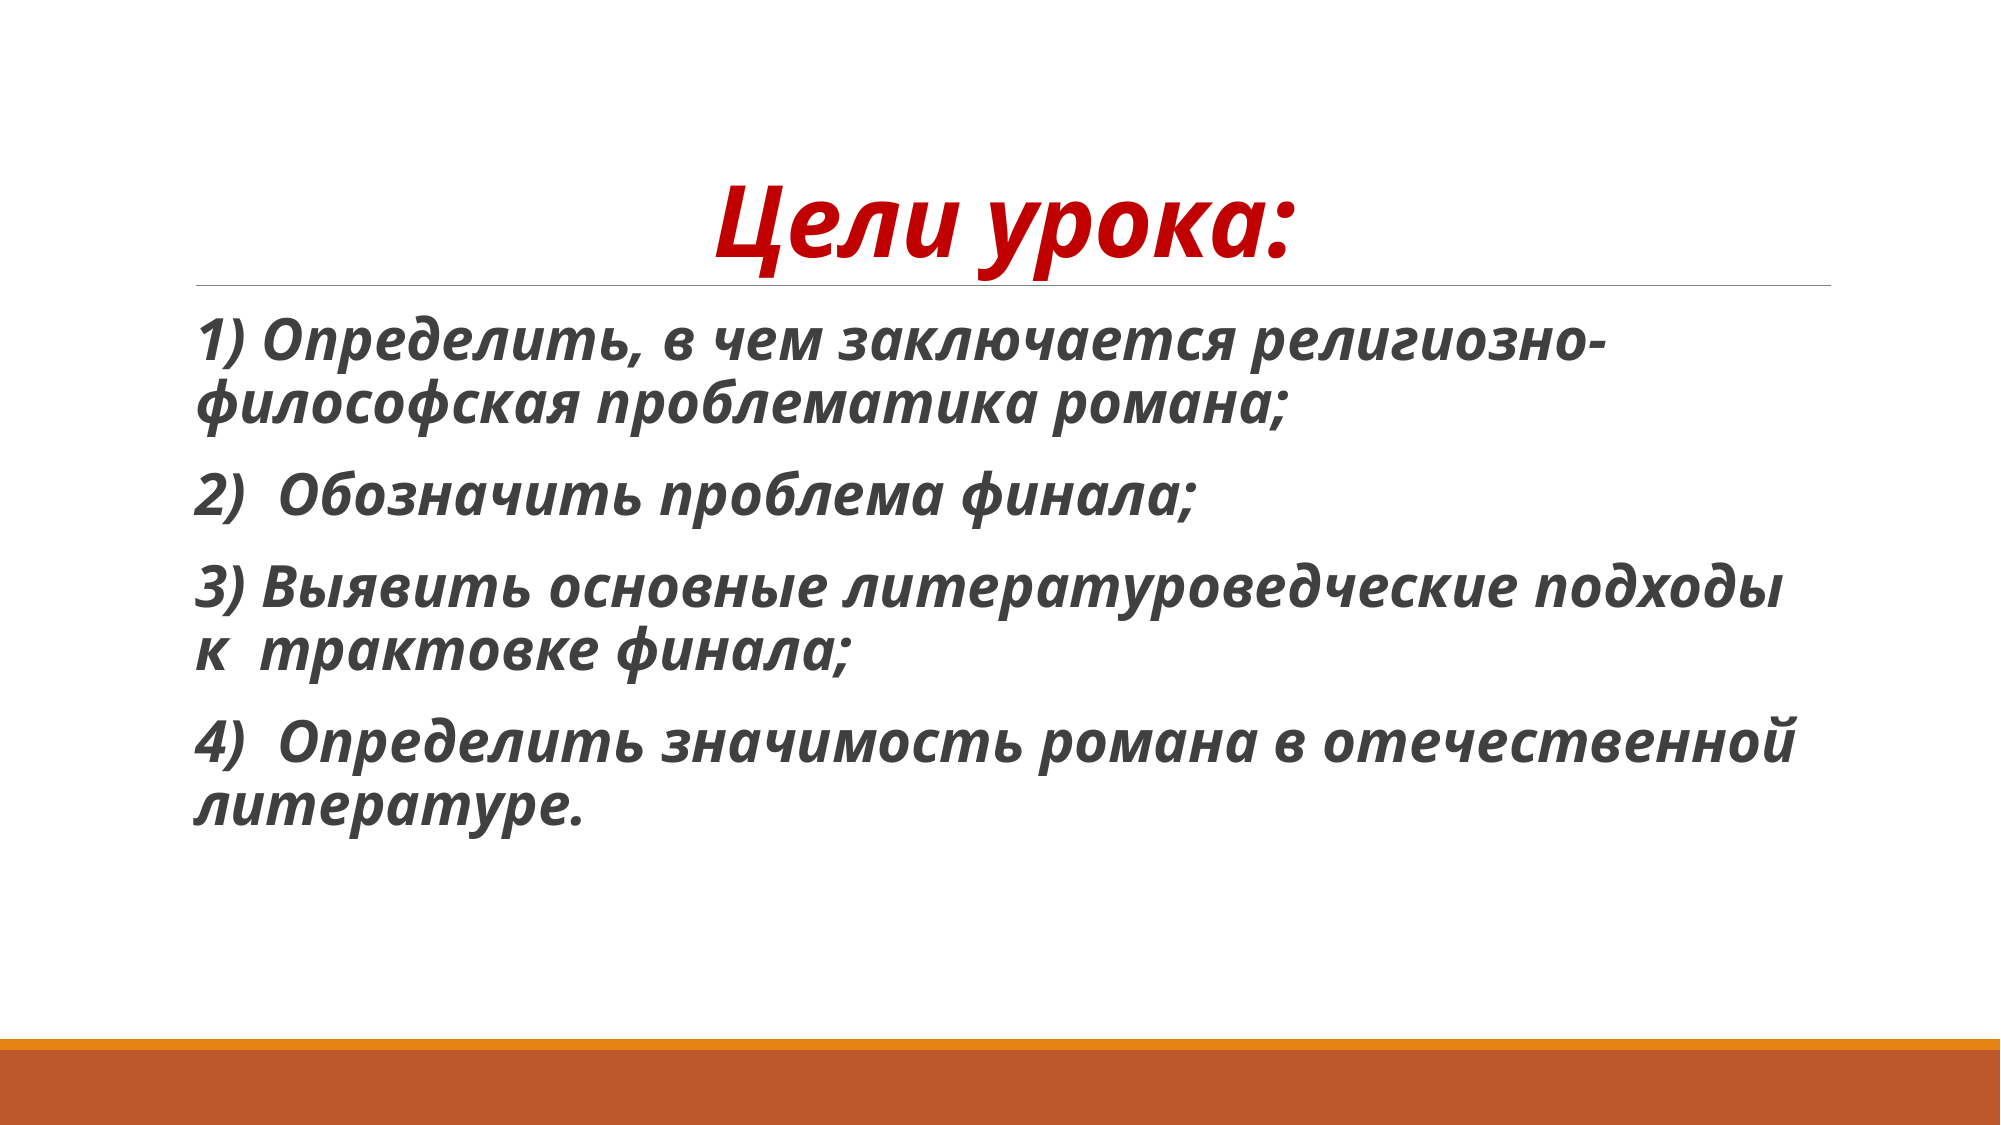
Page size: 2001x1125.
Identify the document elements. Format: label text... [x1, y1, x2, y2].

list 1) Определить, в чем заключается религиозно-философская проблематика романа; 2) Обозначить проблема финала; 3) Выявить основные литературоведческие подходы к трактовке финала; 4) Определить значимость романа в отечественной литературе. [180, 302, 1830, 963]
title Цели урока: [180, 47, 1830, 285]
